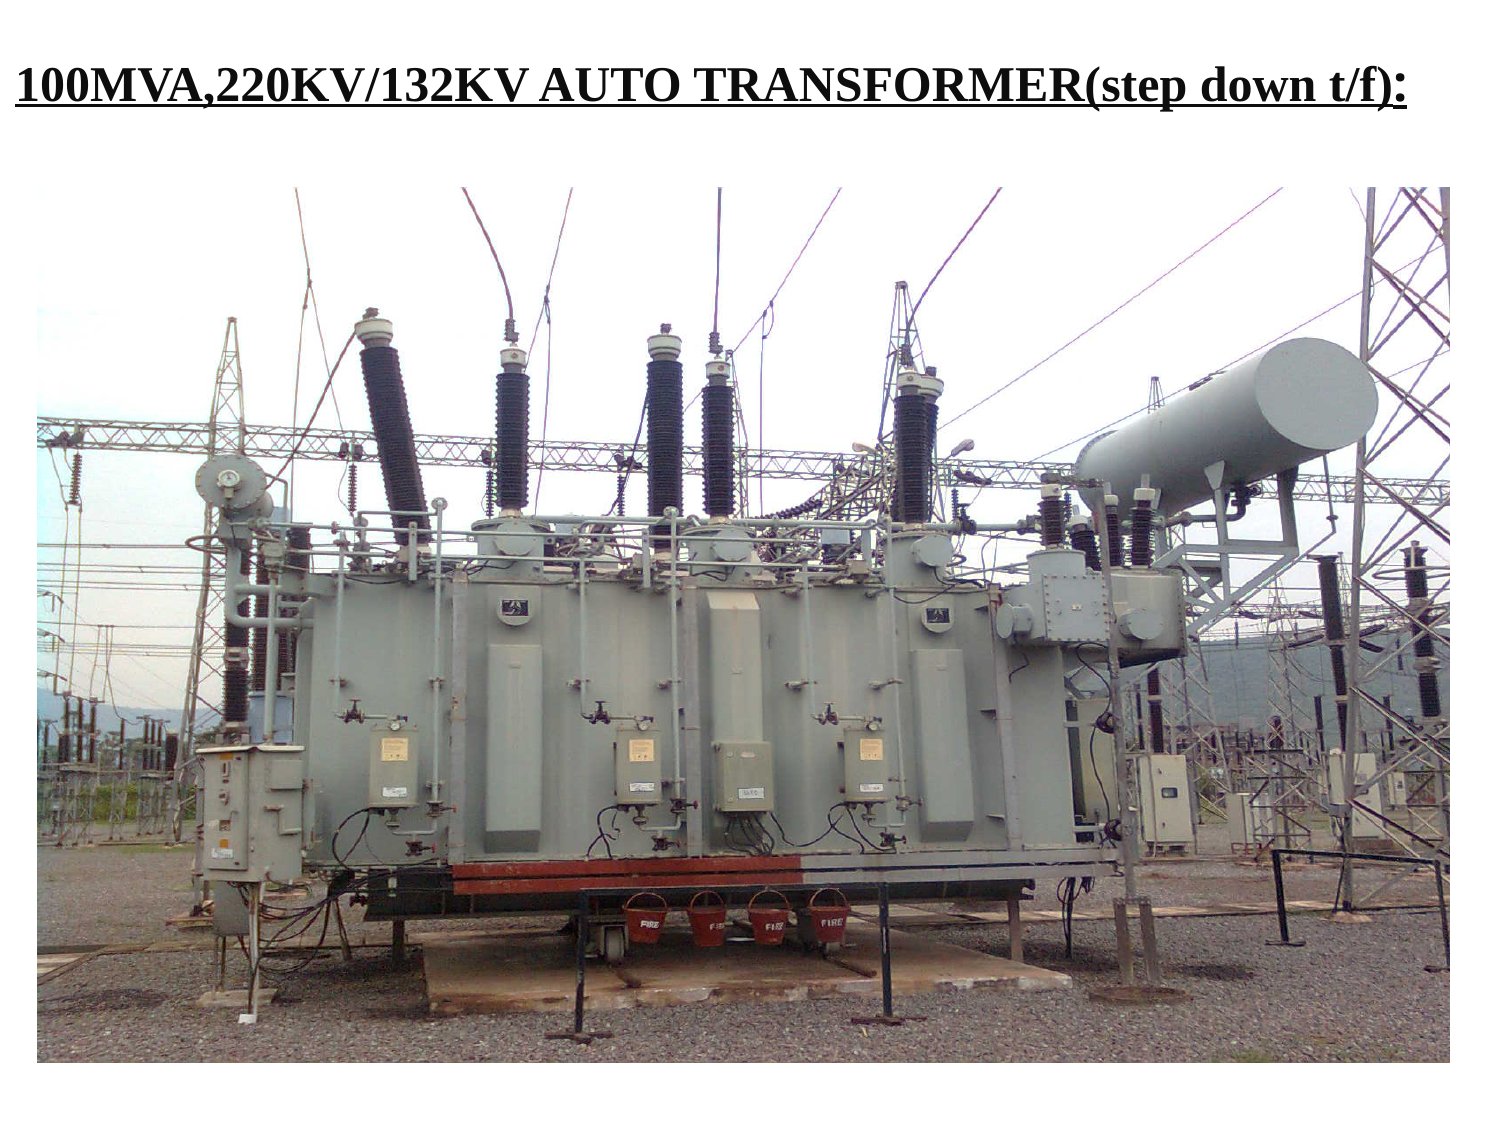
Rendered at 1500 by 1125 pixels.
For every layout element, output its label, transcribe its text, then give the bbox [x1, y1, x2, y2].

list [37, 187, 1451, 1063]
title 100MVA,220KV/132KV AUTO TRANSFORMER(step down t/f): [0, 0, 1500, 163]
